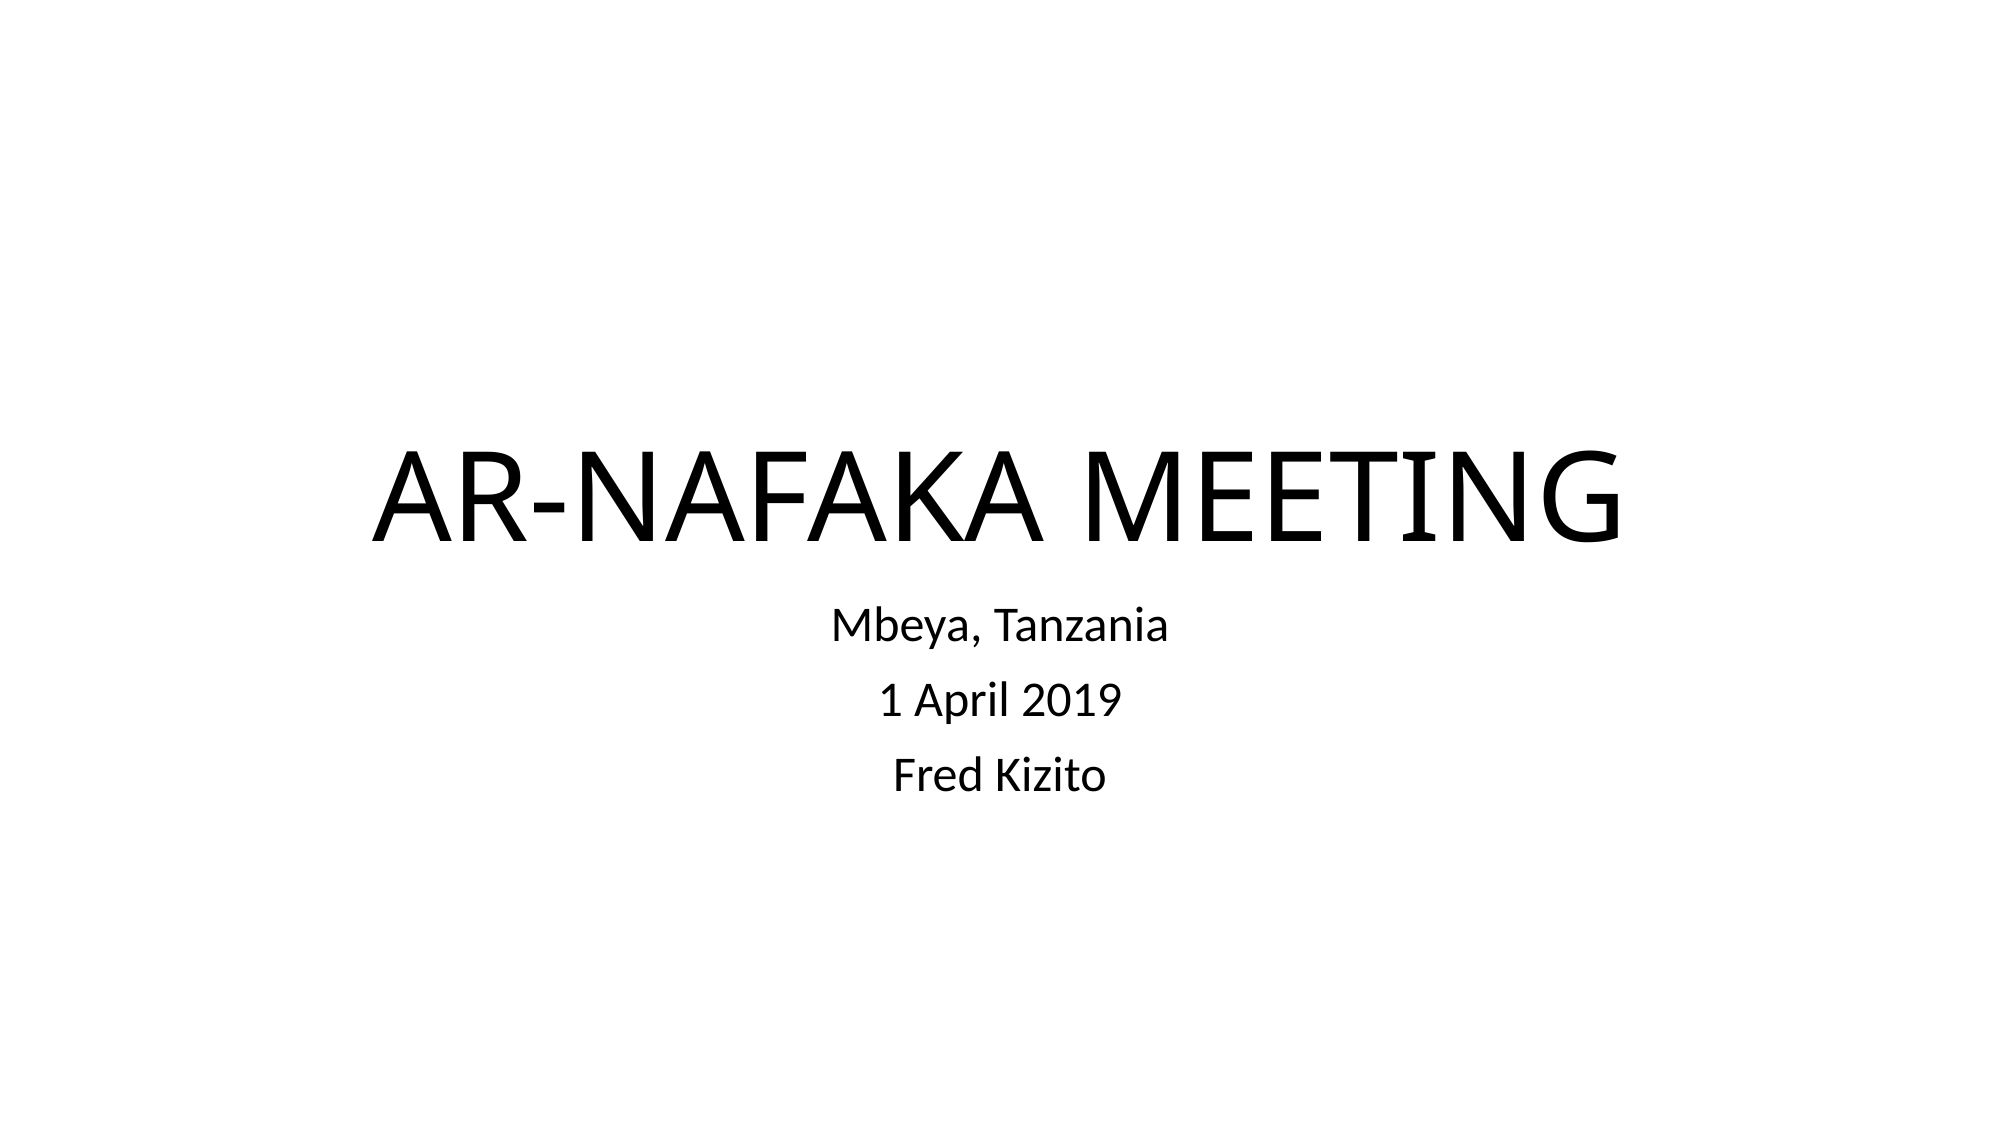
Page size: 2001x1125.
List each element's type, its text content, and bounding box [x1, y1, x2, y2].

subtitle Mbeya, Tanzania 1 April 2019 Fred Kizito [249, 590, 1750, 863]
title AR-NAFAKA MEETING [249, 184, 1750, 576]
